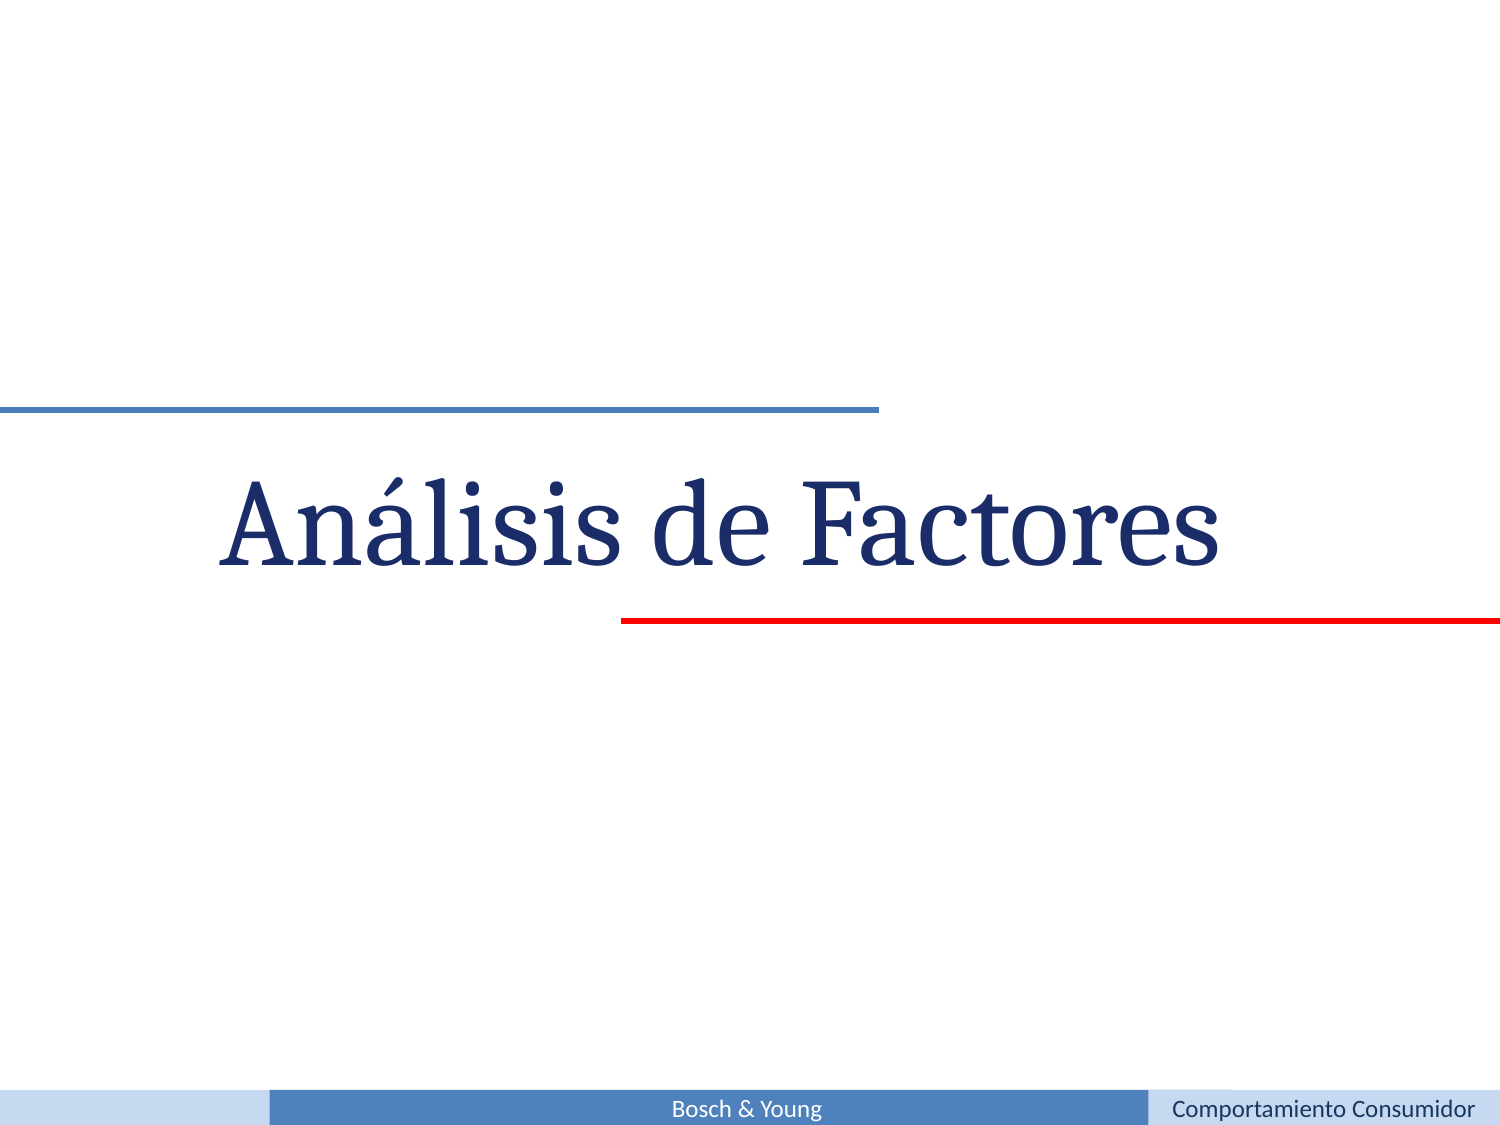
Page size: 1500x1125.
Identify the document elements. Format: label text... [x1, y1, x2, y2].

text_box [0, 1088, 272, 1125]
text_box Análisis de Factores [21, 408, 1420, 623]
text_box Comportamiento Consumidor [1146, 1088, 1500, 1125]
text_box Bosch & Young [272, 1088, 1146, 1125]
